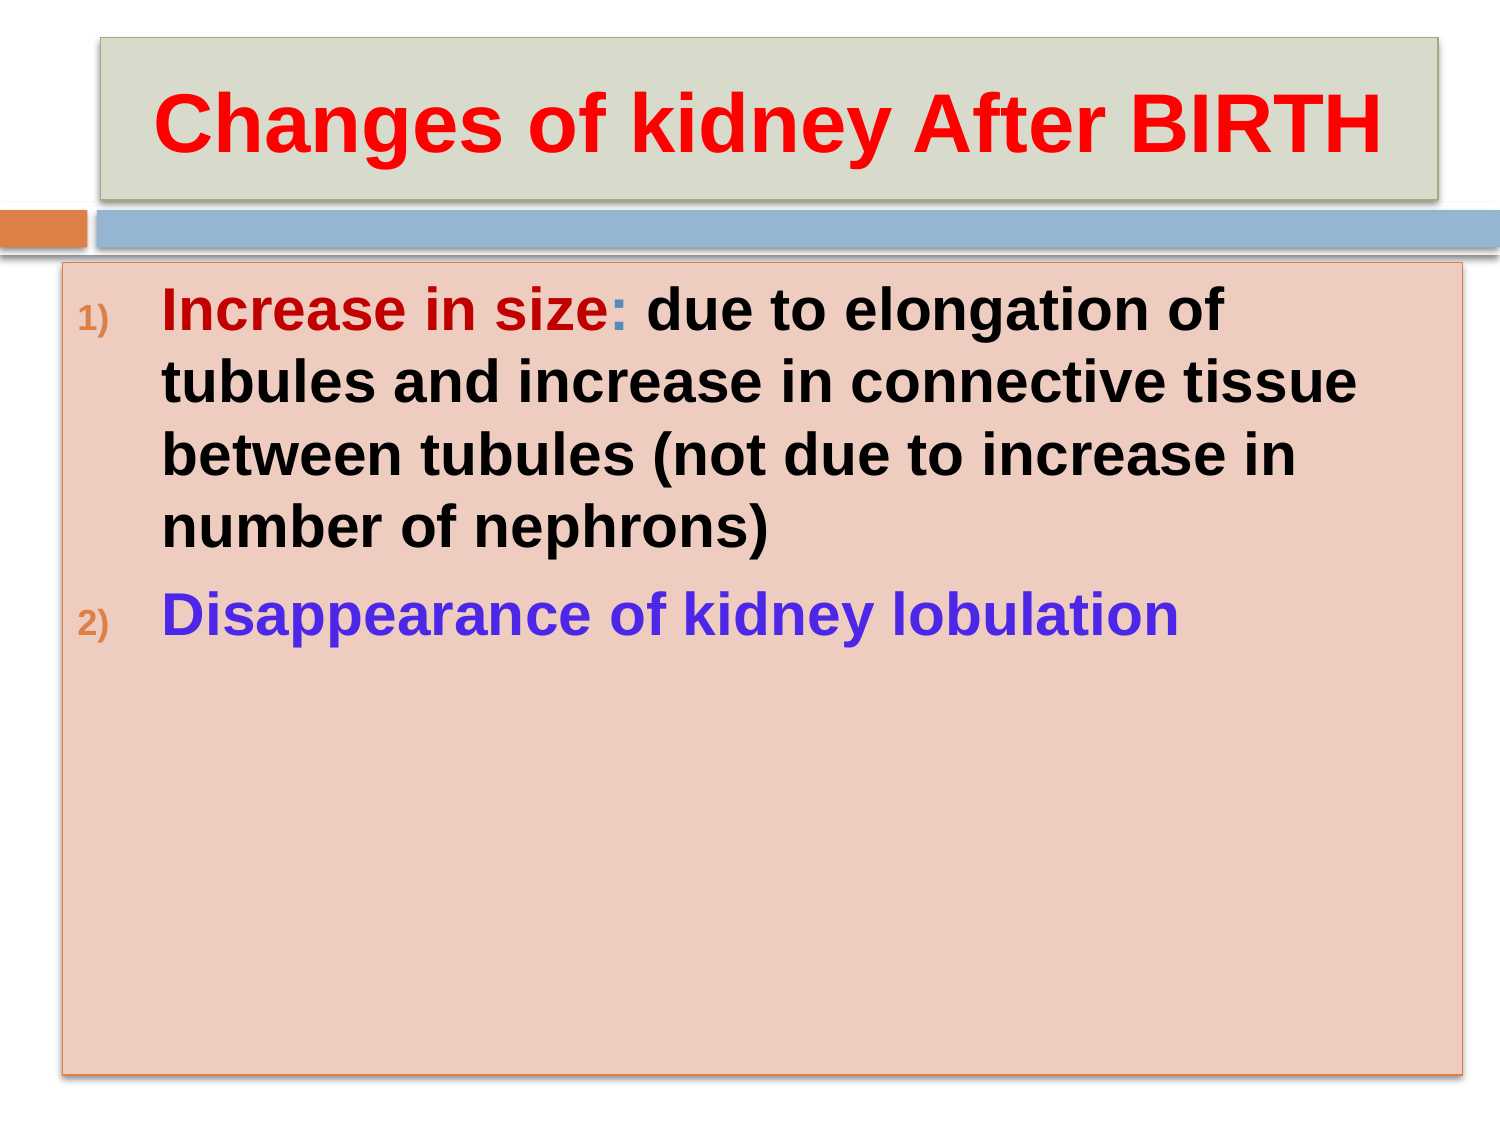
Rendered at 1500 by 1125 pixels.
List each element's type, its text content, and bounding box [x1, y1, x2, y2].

title Changes of kidney After BIRTH [100, 37, 1439, 201]
list Increase in size: due to elongation of tubules and increase in connective tissue between tubules (not due to increase in number of nephrons) Disappearance of kidney lobulation [62, 262, 1463, 1076]
